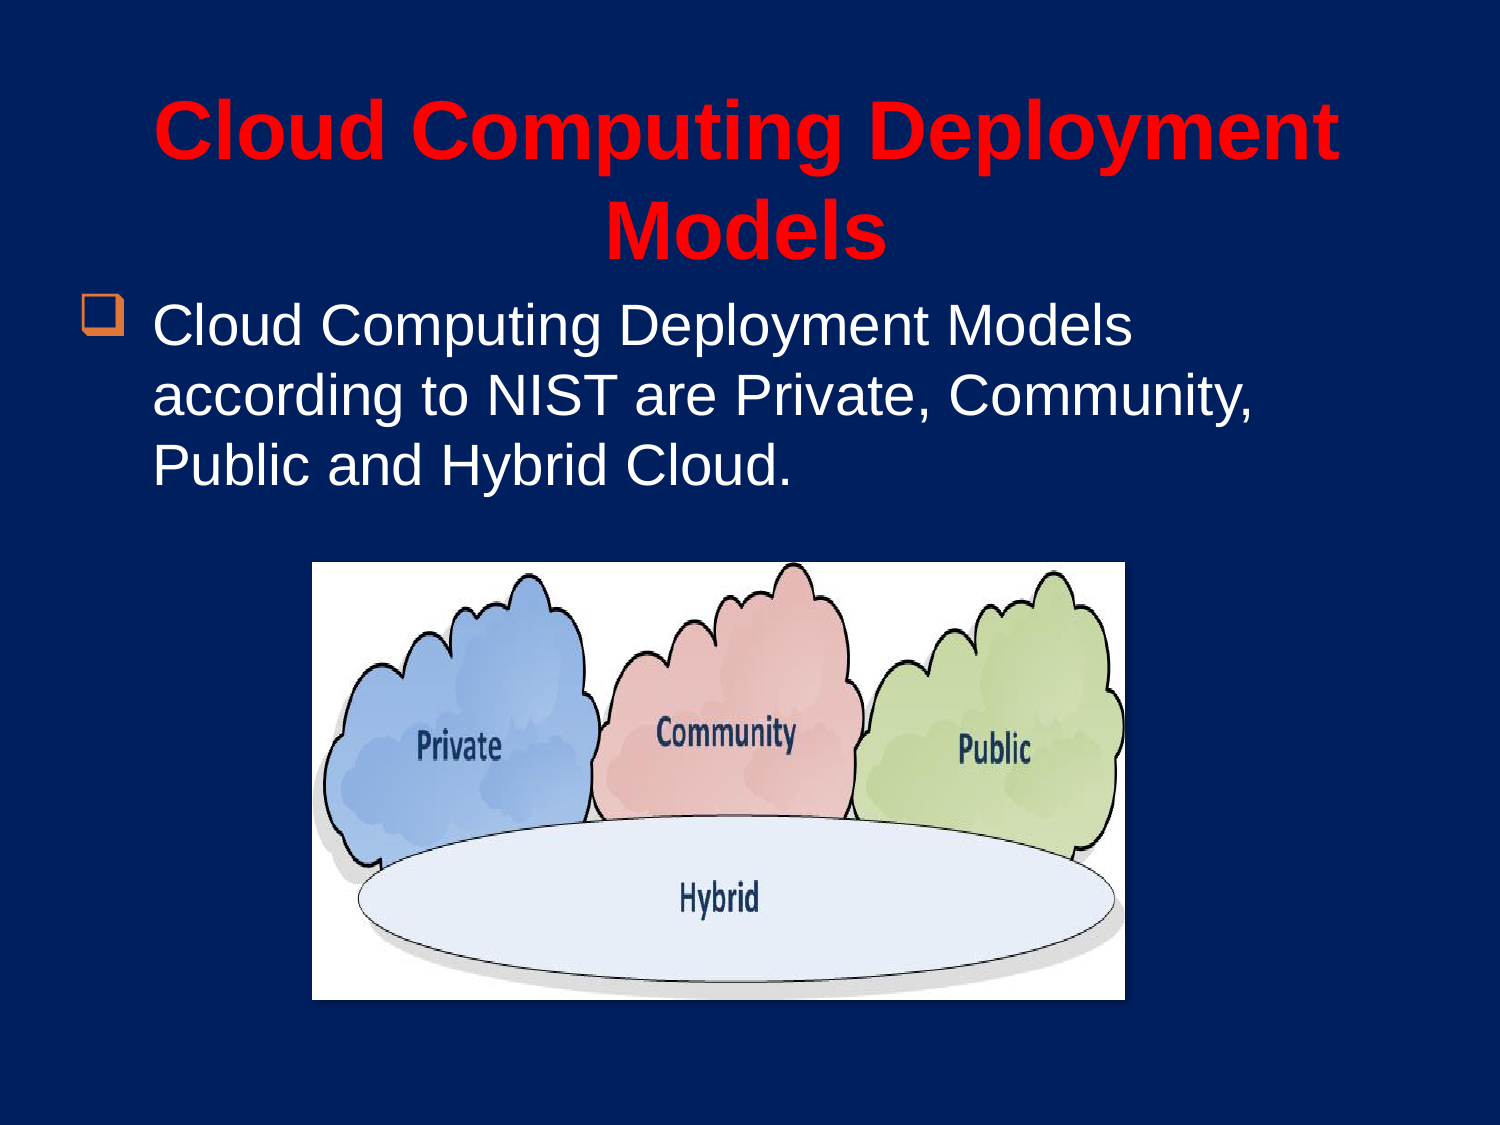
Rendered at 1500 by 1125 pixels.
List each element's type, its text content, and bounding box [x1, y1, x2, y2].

text_box Cloud Computing Deployment Models [99, 75, 1392, 276]
picture [312, 562, 1126, 1001]
text_box Cloud Computing Deployment Models according to NIST are Private, Community, Public and Hybrid Cloud. [74, 287, 1425, 568]
